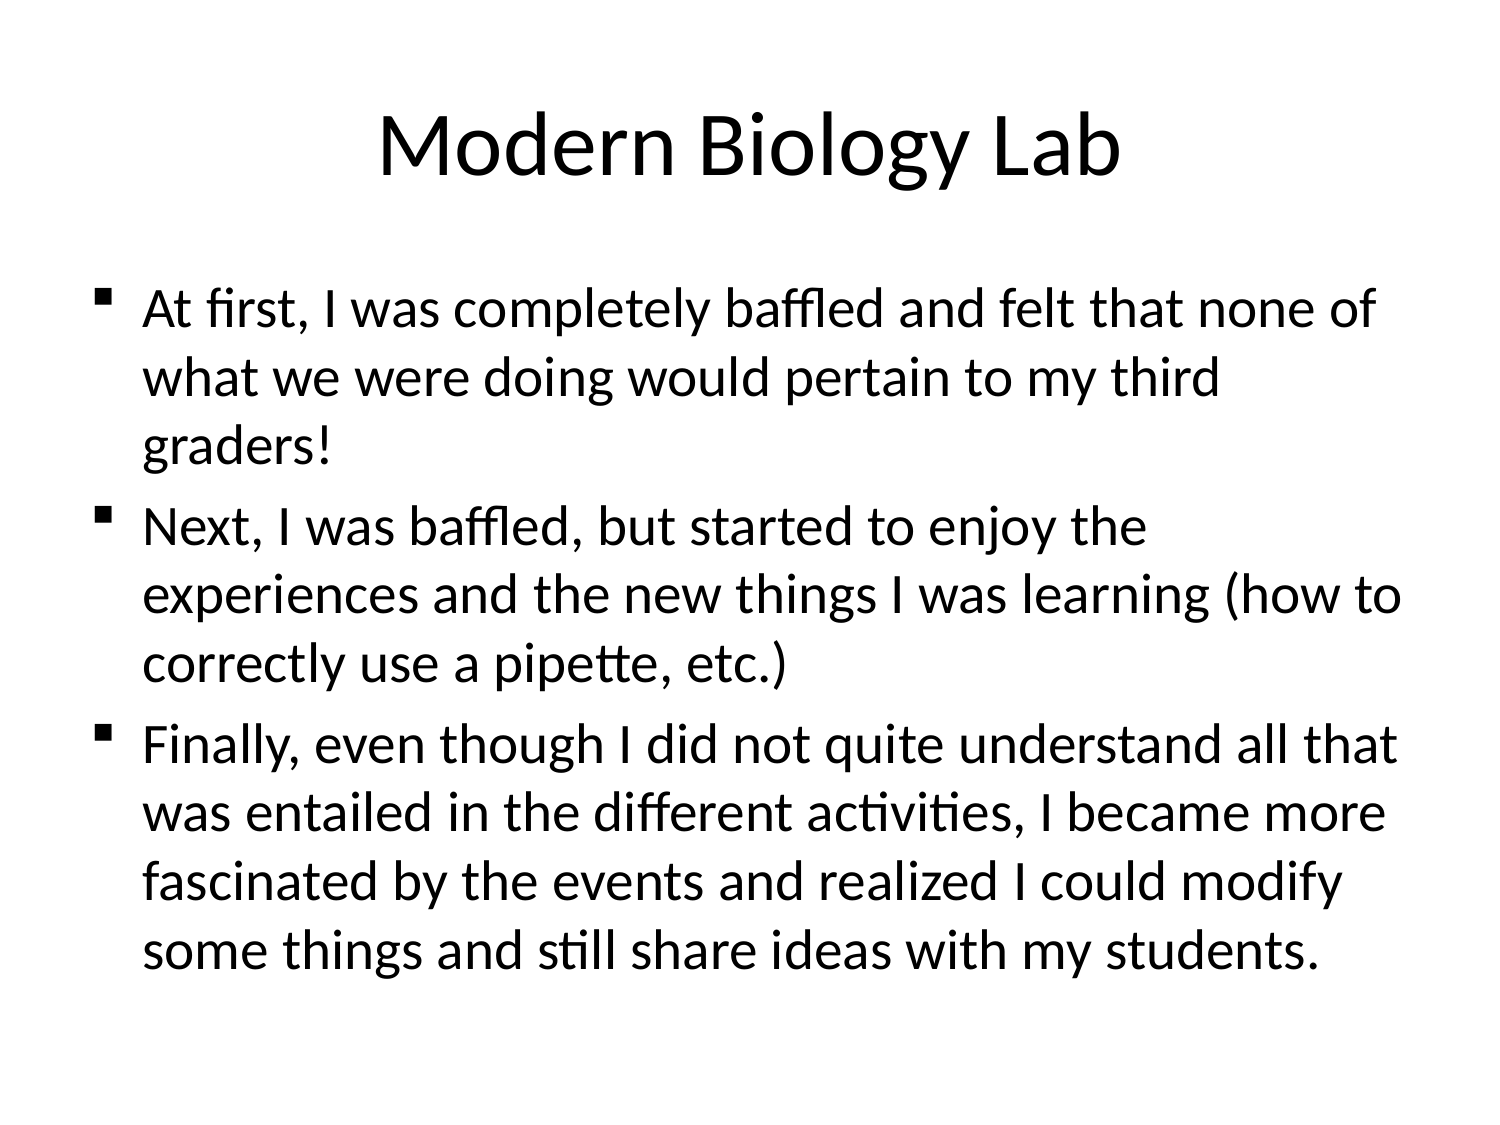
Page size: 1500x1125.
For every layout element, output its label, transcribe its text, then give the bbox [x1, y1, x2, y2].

list At first, I was completely baffled and felt that none of what we were doing would pertain to my third graders! Next, I was baffled, but started to enjoy the experiences and the new things I was learning (how to correctly use a pipette, etc.) Finally, even though I did not quite understand all that was entailed in the different activities, I became more fascinated by the events and realized I could modify some things and still share ideas with my students. [75, 262, 1425, 1005]
title Modern Biology Lab [75, 45, 1425, 233]
